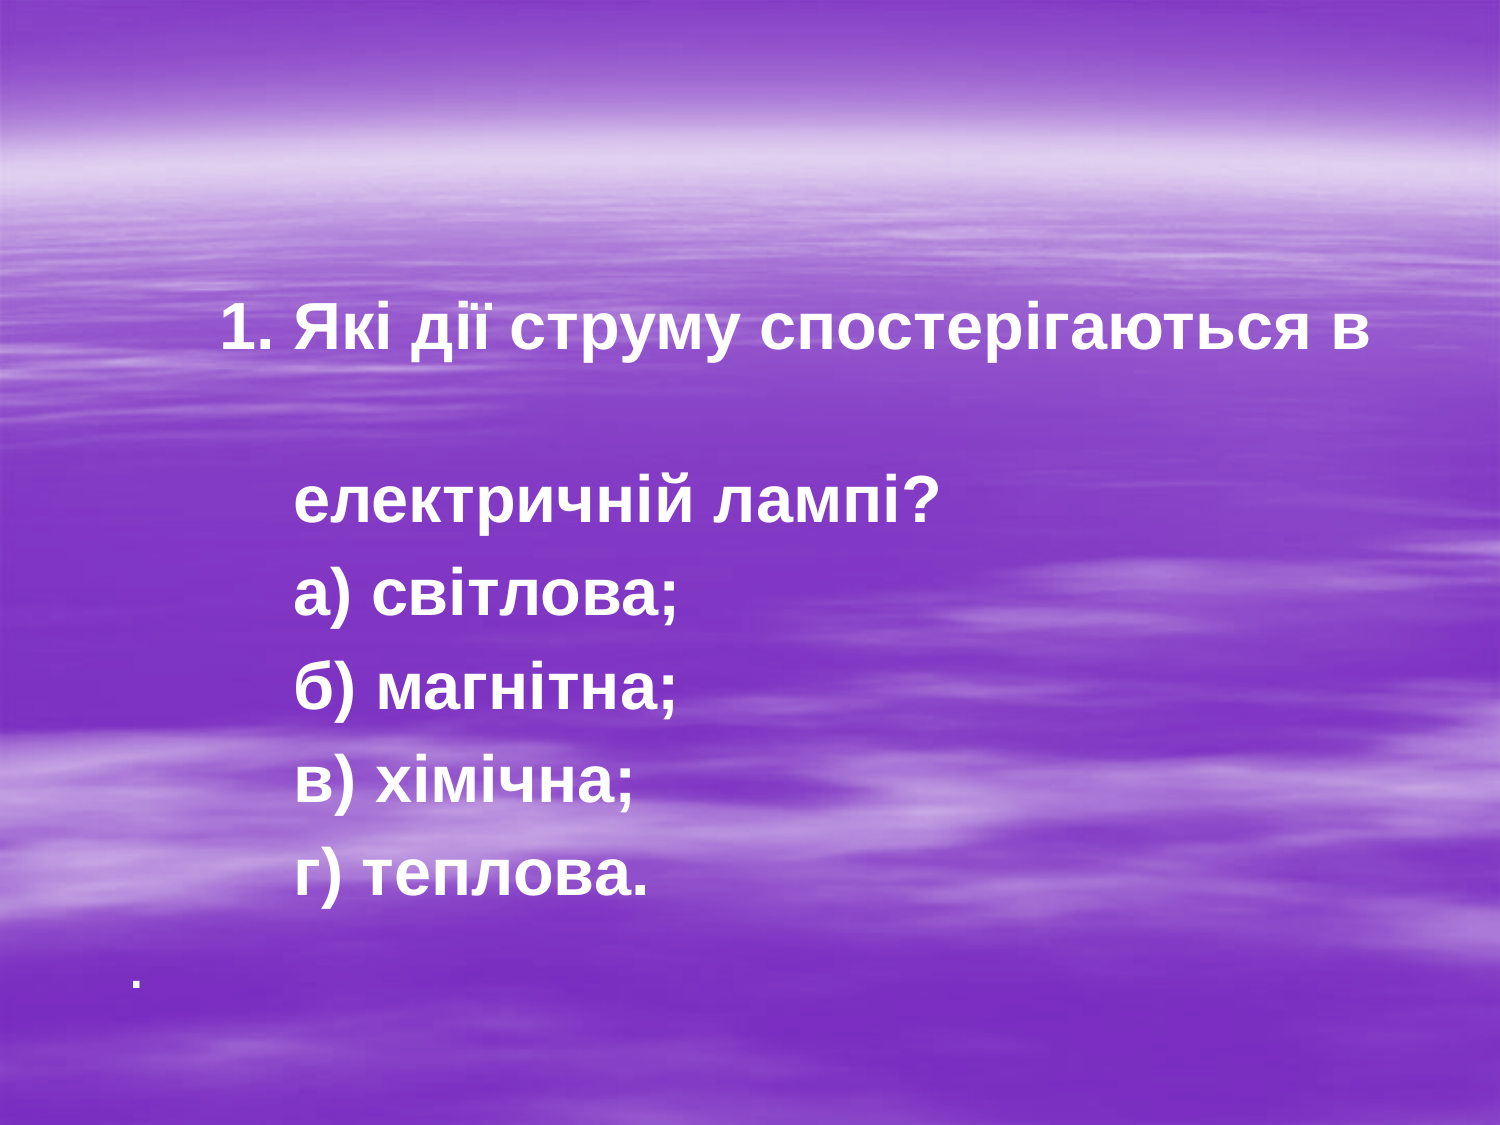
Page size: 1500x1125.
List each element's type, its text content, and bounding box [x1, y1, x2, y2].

list 1. Які дії струму спостерігаються в електричній лампі? а) світлова; б) магнітна; в) хімічна; г) теплова. . [112, 275, 1451, 1001]
